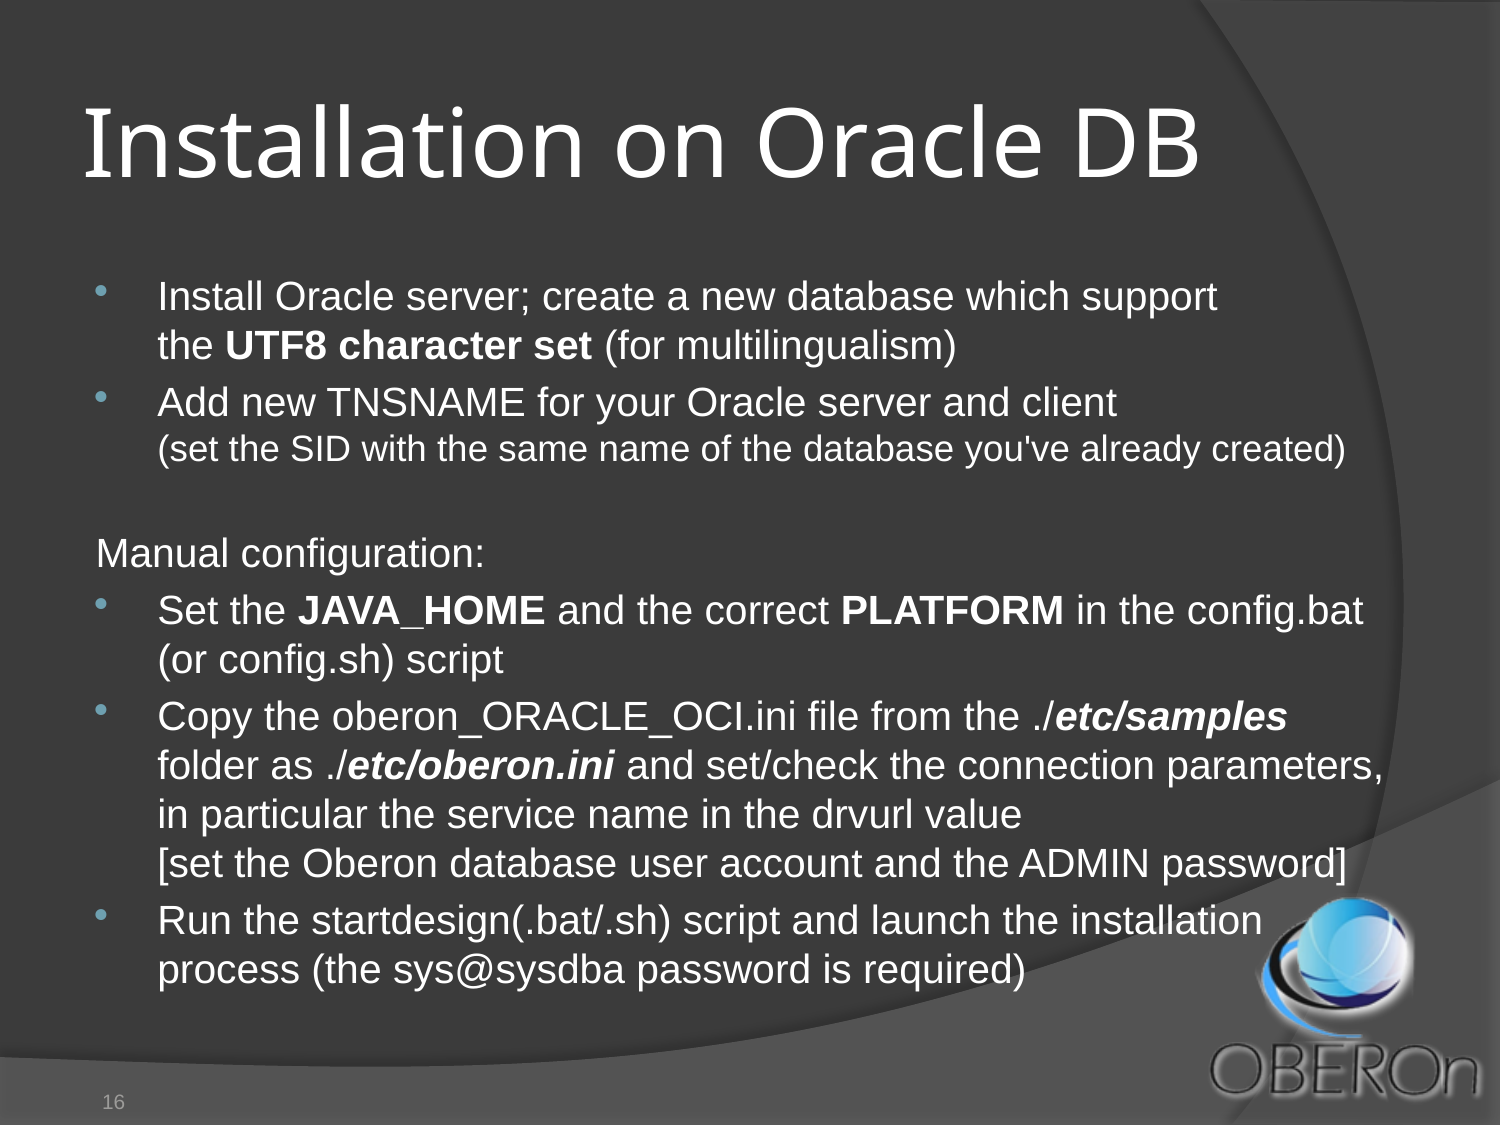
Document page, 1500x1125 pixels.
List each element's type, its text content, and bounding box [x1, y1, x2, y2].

title Installation on Oracle DB [75, 45, 1400, 233]
picture [1198, 892, 1489, 1105]
slide_number 16 [0, 1053, 125, 1114]
list Install Oracle server; create a new database which support the UTF8 character set (for multilingualism) Add new TNSNAME for your Oracle server and client (set the SID with the same name of the database you've already created) Manual configuration: Set the JAVA_HOME and the correct PLATFORM in the config.bat (or config.sh) script Copy the oberon_ORACLE_OCI.ini file from the ./etc/samples folder as ./etc/oberon.ini and set/check the connection parameters, in particular the service name in the drvurl value [set the Oberon database user account and the ADMIN password] Run the startdesign(.bat/.sh) script and launch the installation process (the sys@sysdba password is required) [75, 262, 1412, 1005]
